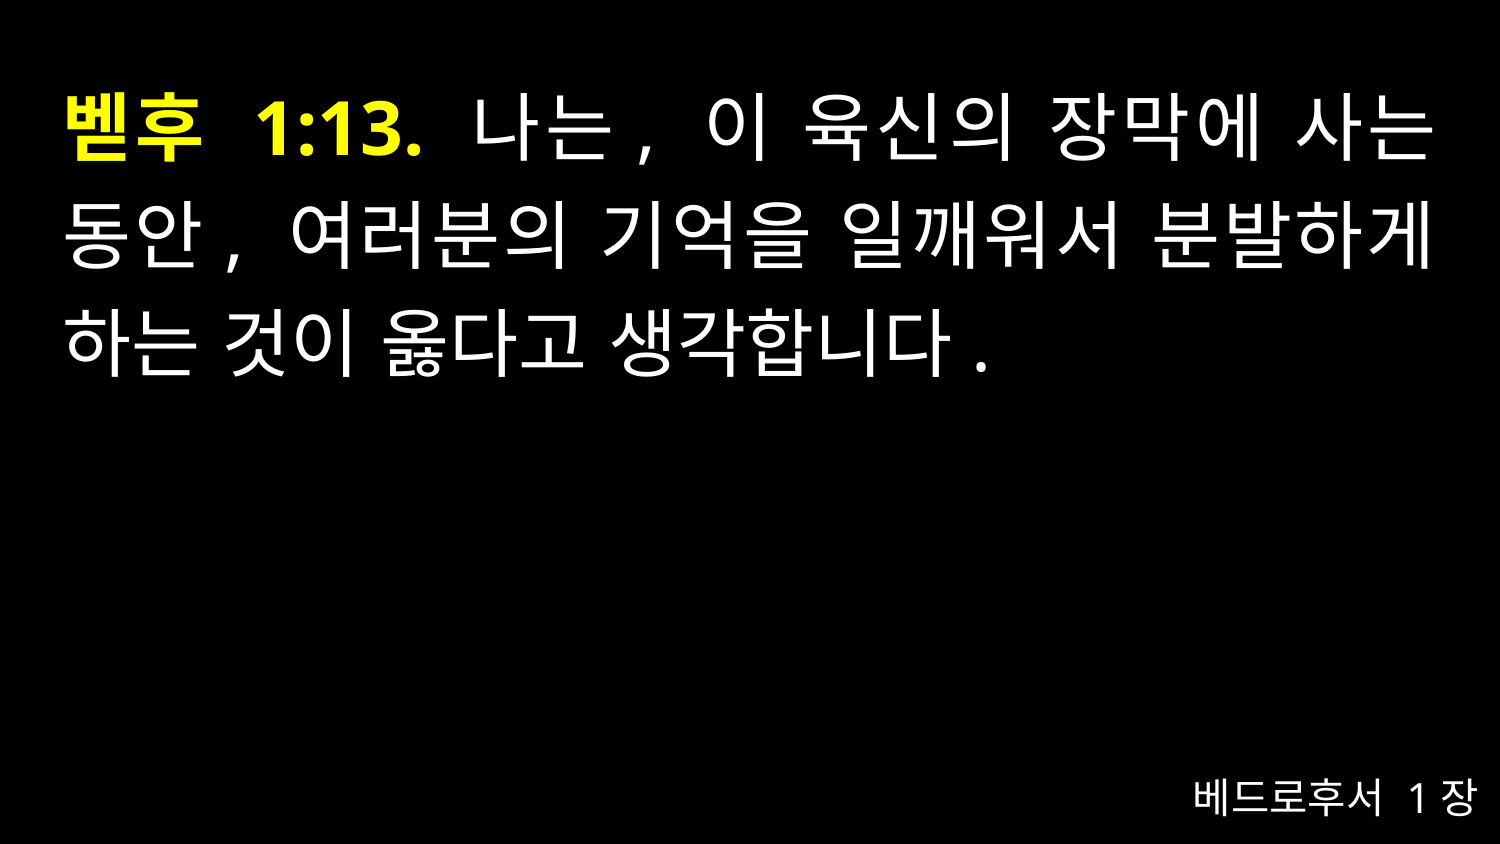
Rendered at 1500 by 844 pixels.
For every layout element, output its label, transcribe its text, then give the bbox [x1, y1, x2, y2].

subtitle 베드로후서 1장 [916, 770, 1500, 844]
title 벧후 1:13. 나는, 이 육신의 장막에 사는 동안, 여러분의 기억을 일깨워서 분발하게 하는 것이 옳다고 생각합니다. [0, 0, 1500, 844]
